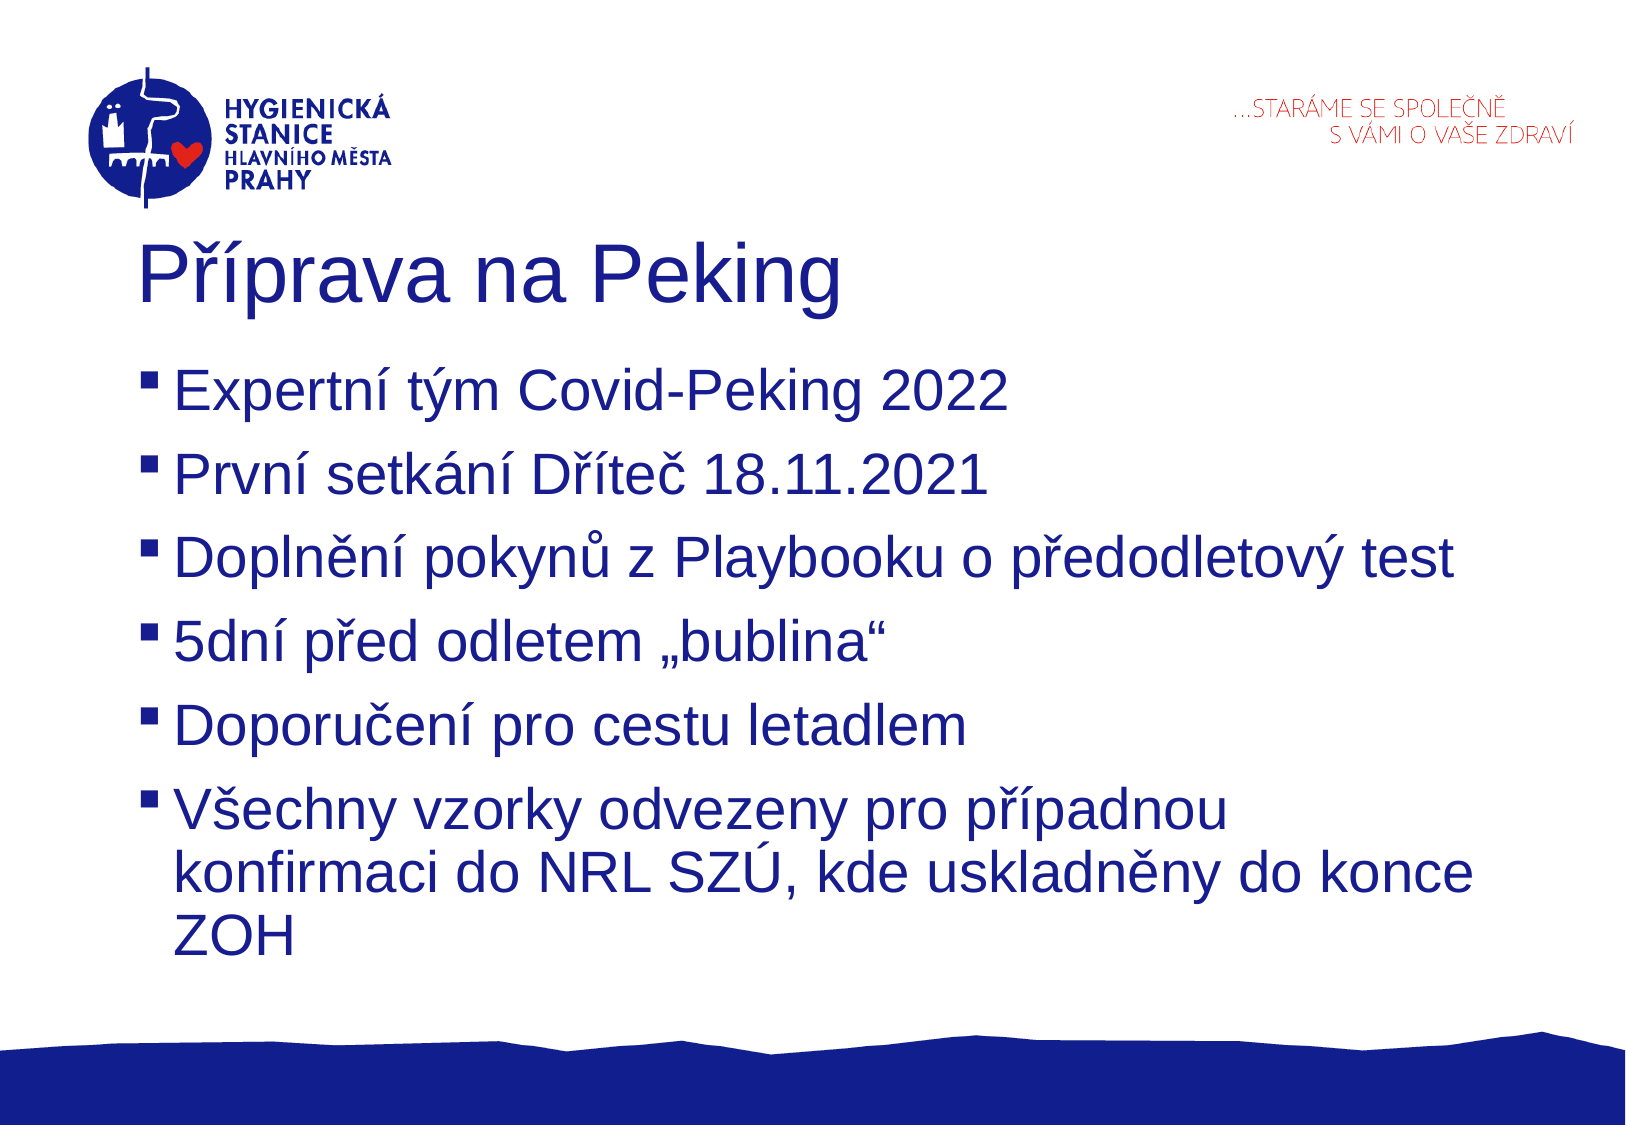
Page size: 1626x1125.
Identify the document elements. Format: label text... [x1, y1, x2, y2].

list Expertní tým Covid-Peking 2022 První setkání Dříteč 18.11.2021 Doplnění pokynů z Playbooku o předodletový test 5dní před odletem „bublina“ Doporučení pro cestu letadlem Všechny vzorky odvezeny pro případnou konfirmaci do NRL SZÚ, kde uskladněny do konce ZOH [121, 352, 1523, 1010]
title Příprava na Peking [121, 166, 1523, 352]
picture [0, 0, 1626, 1125]
